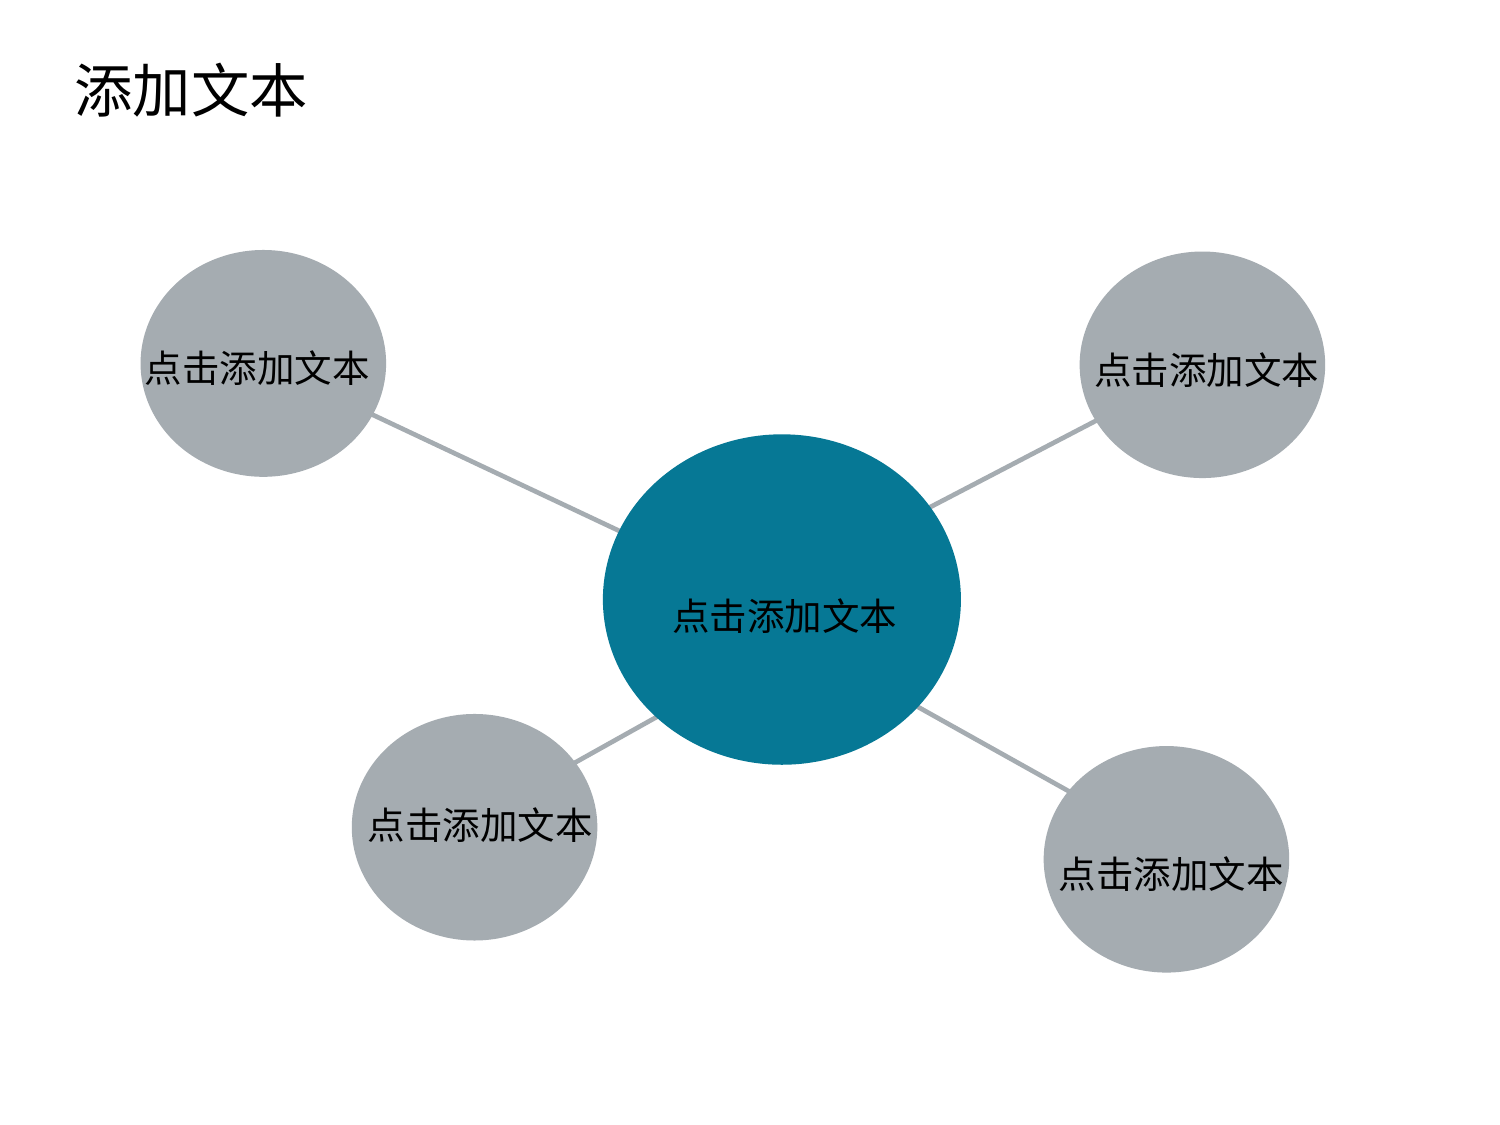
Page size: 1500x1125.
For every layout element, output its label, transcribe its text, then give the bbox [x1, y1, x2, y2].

text_box 添加文本 [60, 46, 323, 132]
text_box [1044, 746, 1288, 843]
text_box [355, 855, 594, 941]
text_box 点击添加文本 [352, 794, 608, 855]
text_box 点击添加文本 [1079, 339, 1335, 400]
text_box 点击添加文本 [657, 585, 913, 646]
text_box [602, 434, 961, 765]
text_box [357, 713, 592, 794]
text_box [1085, 400, 1320, 479]
text_box 点击添加文本 [130, 337, 385, 398]
text_box [1053, 904, 1280, 973]
text_box [1082, 251, 1322, 339]
text_box 点击添加文本 [1044, 843, 1299, 904]
text_box [146, 398, 381, 477]
text_box [143, 249, 383, 337]
